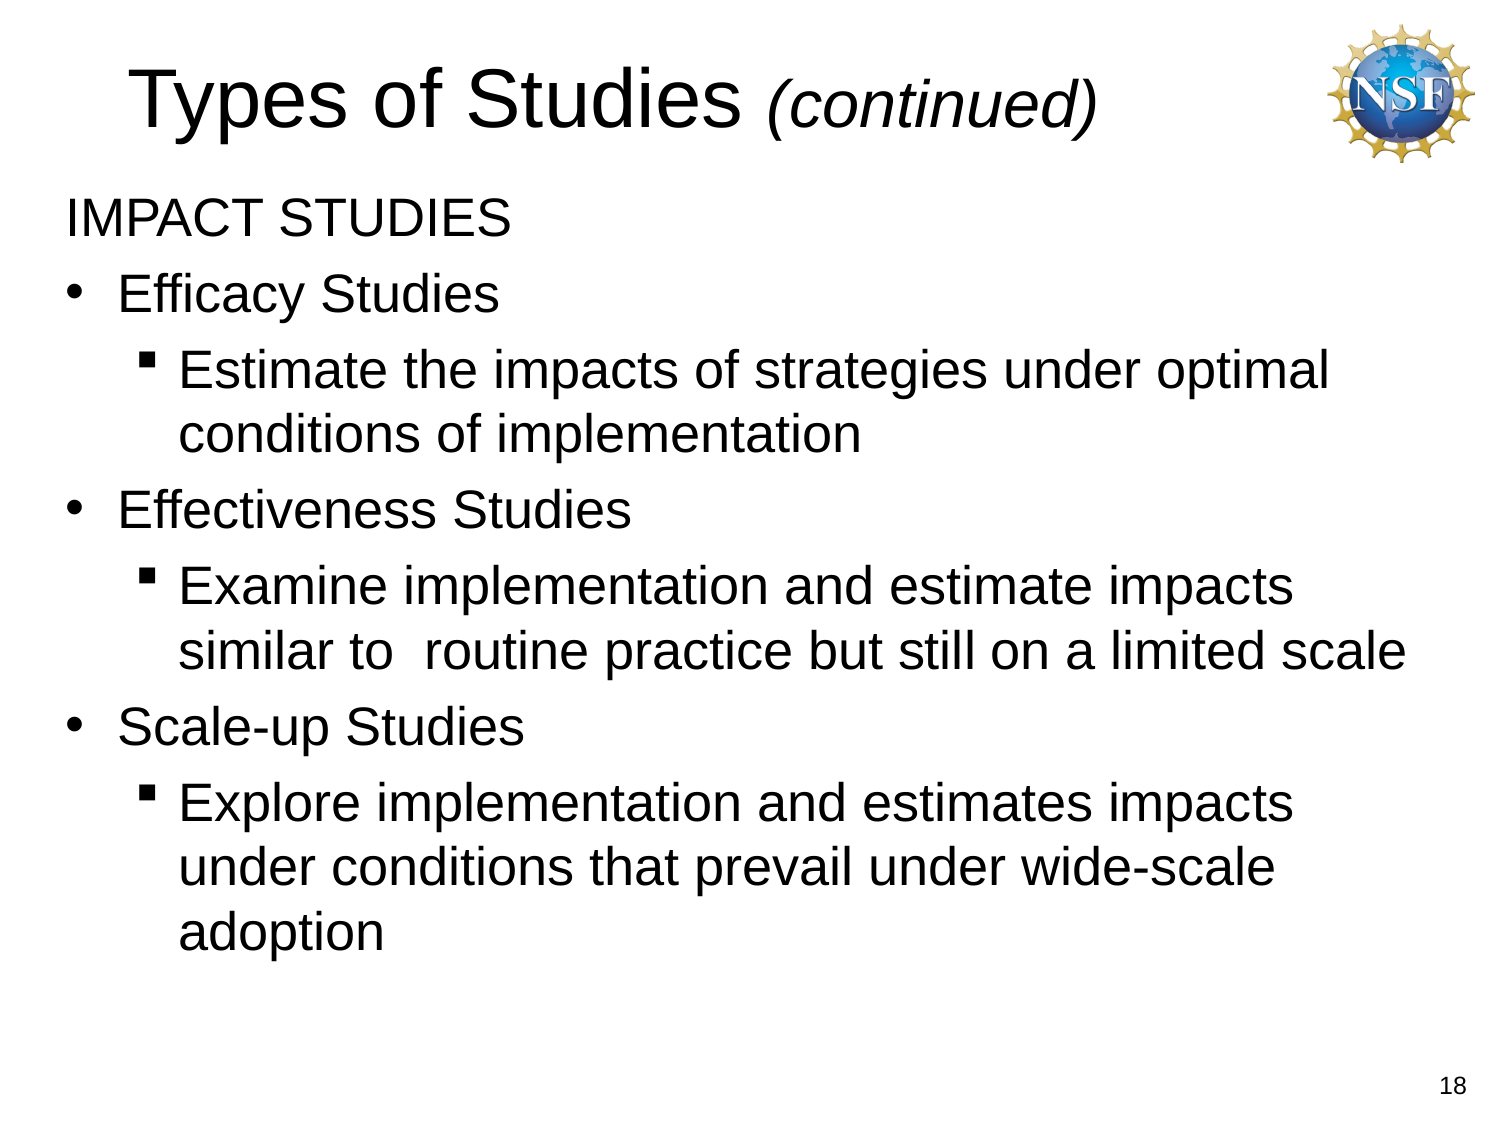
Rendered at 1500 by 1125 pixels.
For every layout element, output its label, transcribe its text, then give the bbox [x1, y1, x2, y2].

list IMPACT STUDIES Efficacy Studies Estimate the impacts of strategies under optimal conditions of implementation Effectiveness Studies Examine implementation and estimate impacts similar to routine practice but still on a limited scale Scale-up Studies Explore implementation and estimates impacts under conditions that prevail under wide-scale adoption [50, 174, 1438, 1038]
picture [1388, 24, 1475, 163]
title Types of Studies (continued) [112, 0, 1388, 174]
